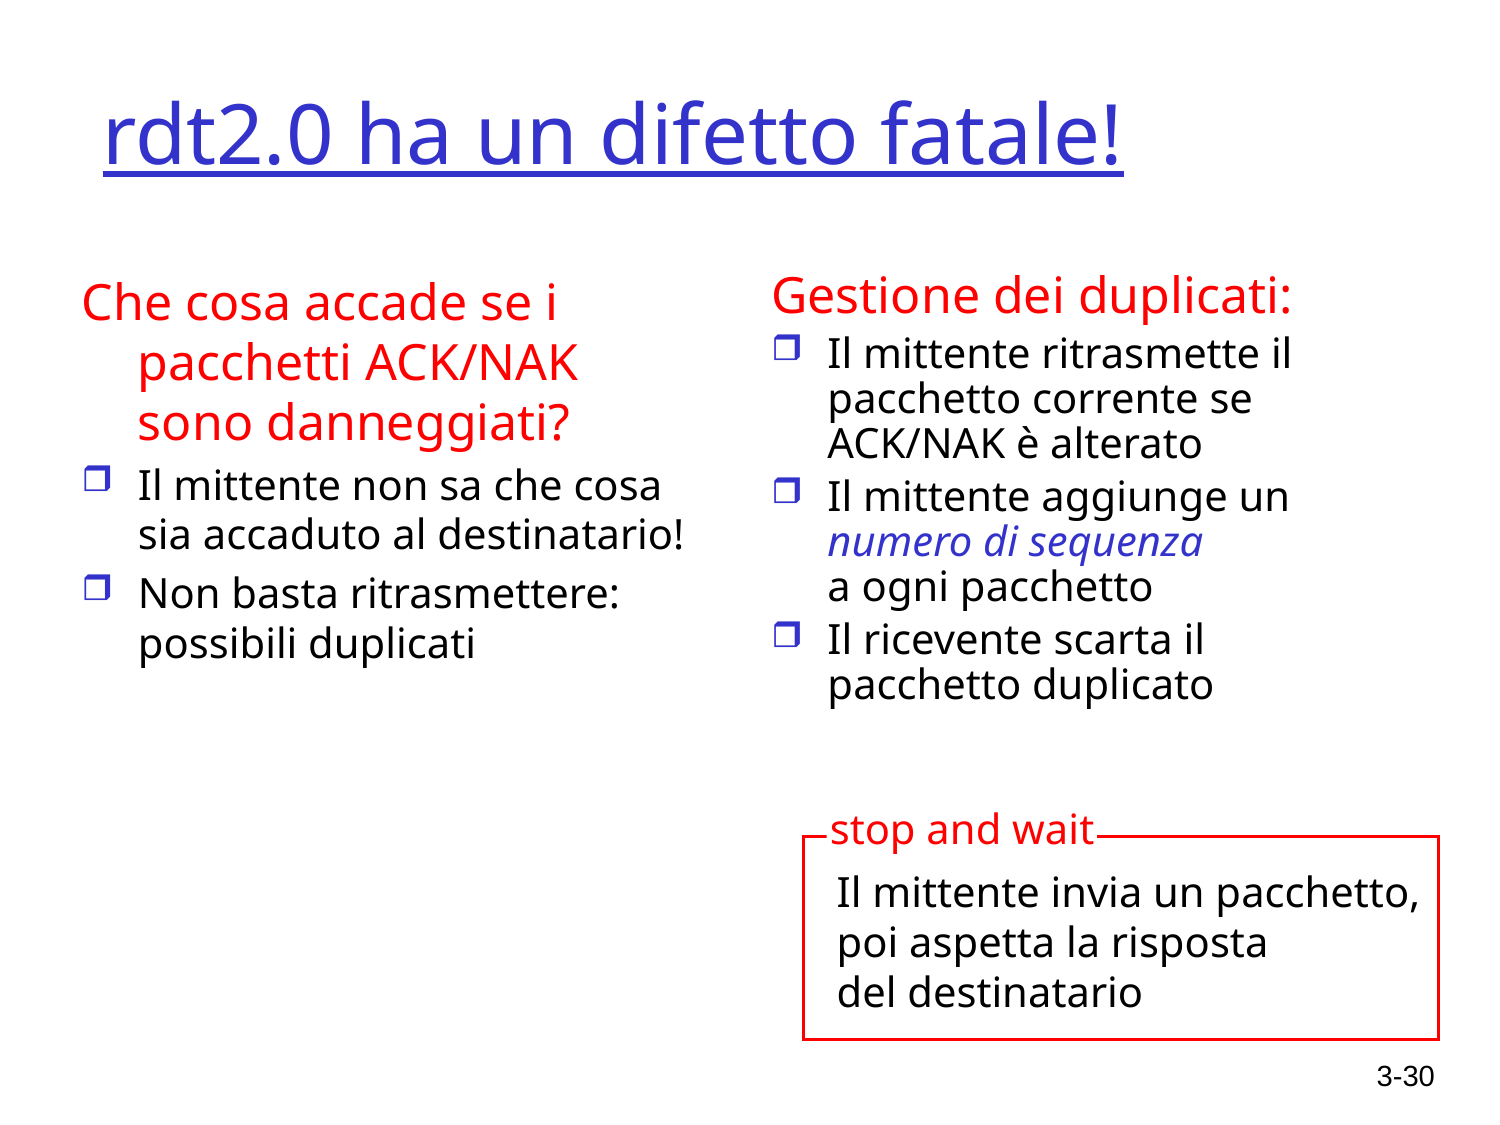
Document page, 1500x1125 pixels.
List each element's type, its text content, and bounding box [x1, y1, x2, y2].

title rdt2.0 ha un difetto fatale! [87, 37, 1363, 226]
list Gestione dei duplicati: Il mittente ritrasmette il pacchetto corrente se ACK/NAK è alterato Il mittente aggiunge un numero di sequenza a ogni pacchetto Il ricevente scarta il pacchetto duplicato [755, 262, 1382, 727]
list Che cosa accade se i pacchetti ACK/NAK sono danneggiati? Il mittente non sa che cosa sia accaduto al destinatario! Non basta ritrasmettere: possibili duplicati [66, 262, 719, 1026]
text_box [817, 794, 1107, 869]
text_box [803, 836, 1439, 1040]
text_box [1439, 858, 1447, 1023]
slide_number 3-30 [1338, 1049, 1451, 1125]
